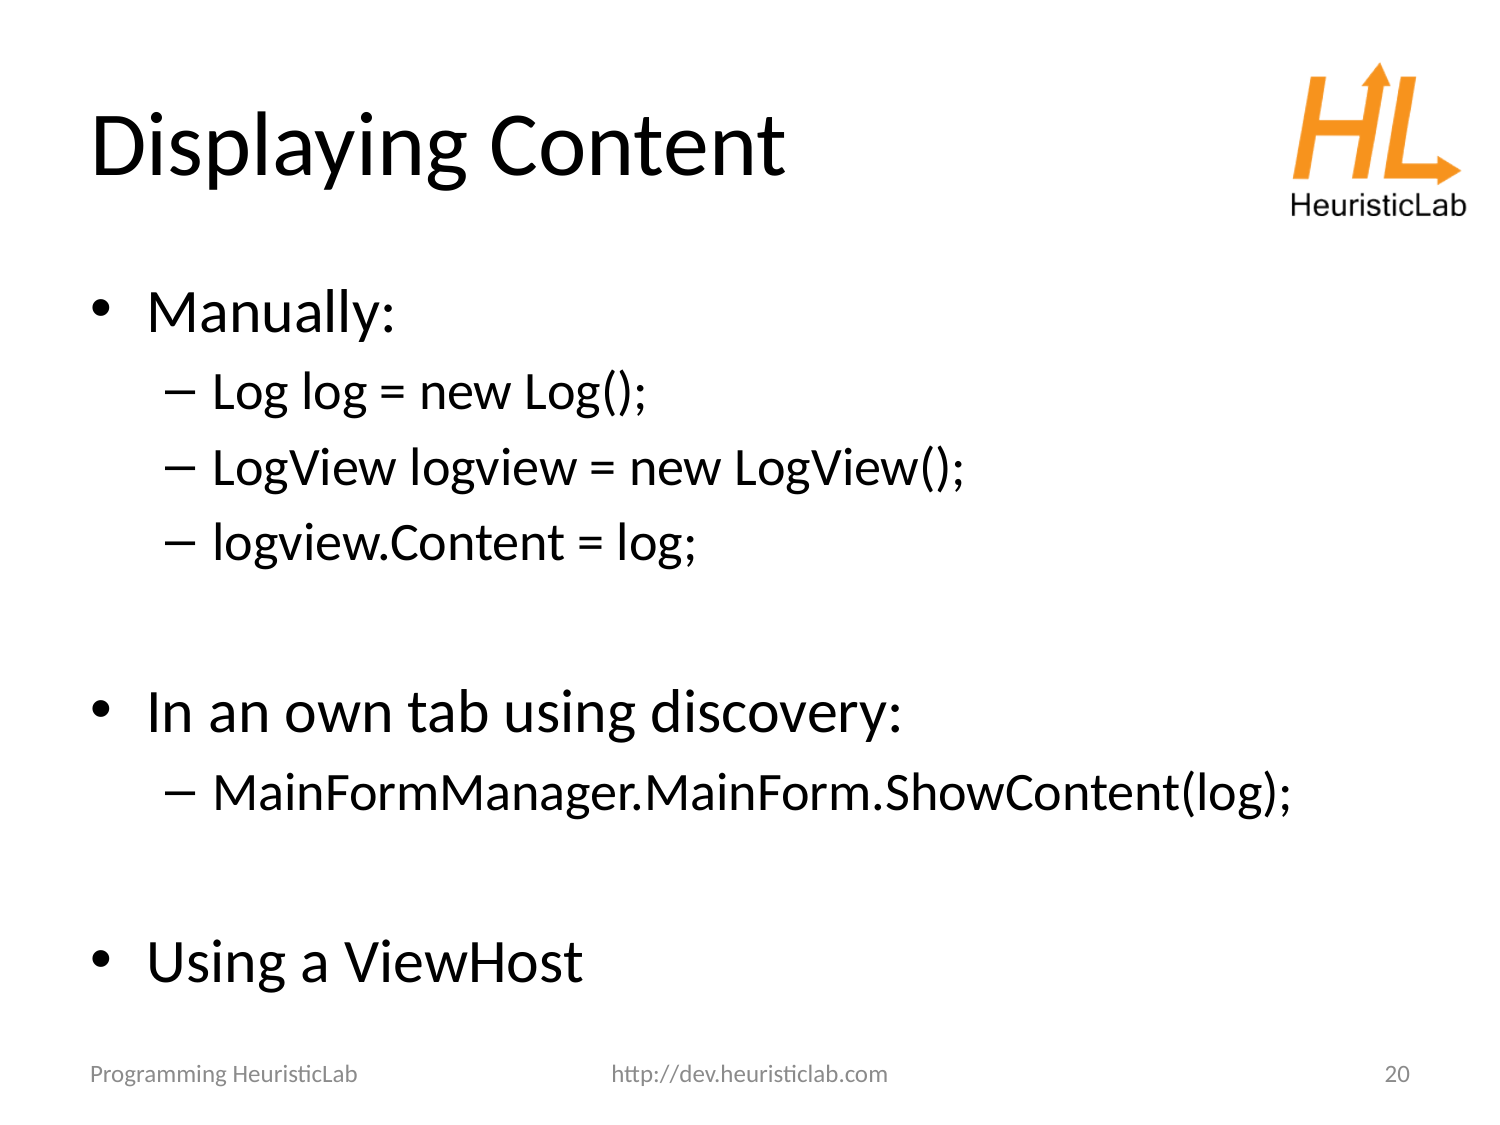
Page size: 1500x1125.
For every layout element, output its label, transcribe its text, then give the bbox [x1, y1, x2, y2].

picture [1281, 27, 1474, 244]
slide_number Programming HeuristicLab [75, 1042, 425, 1103]
footer http://dev.heuristiclab.com [512, 1042, 988, 1103]
slide_number 20 [1074, 1042, 1425, 1103]
title Displaying Content [75, 45, 1282, 233]
list Manually: Log log = new Log(); LogView logview = new LogView(); logview.Content = log; In an own tab using discovery: MainFormManager.MainForm.ShowContent(log); Using a ViewHost [75, 262, 1425, 1005]
